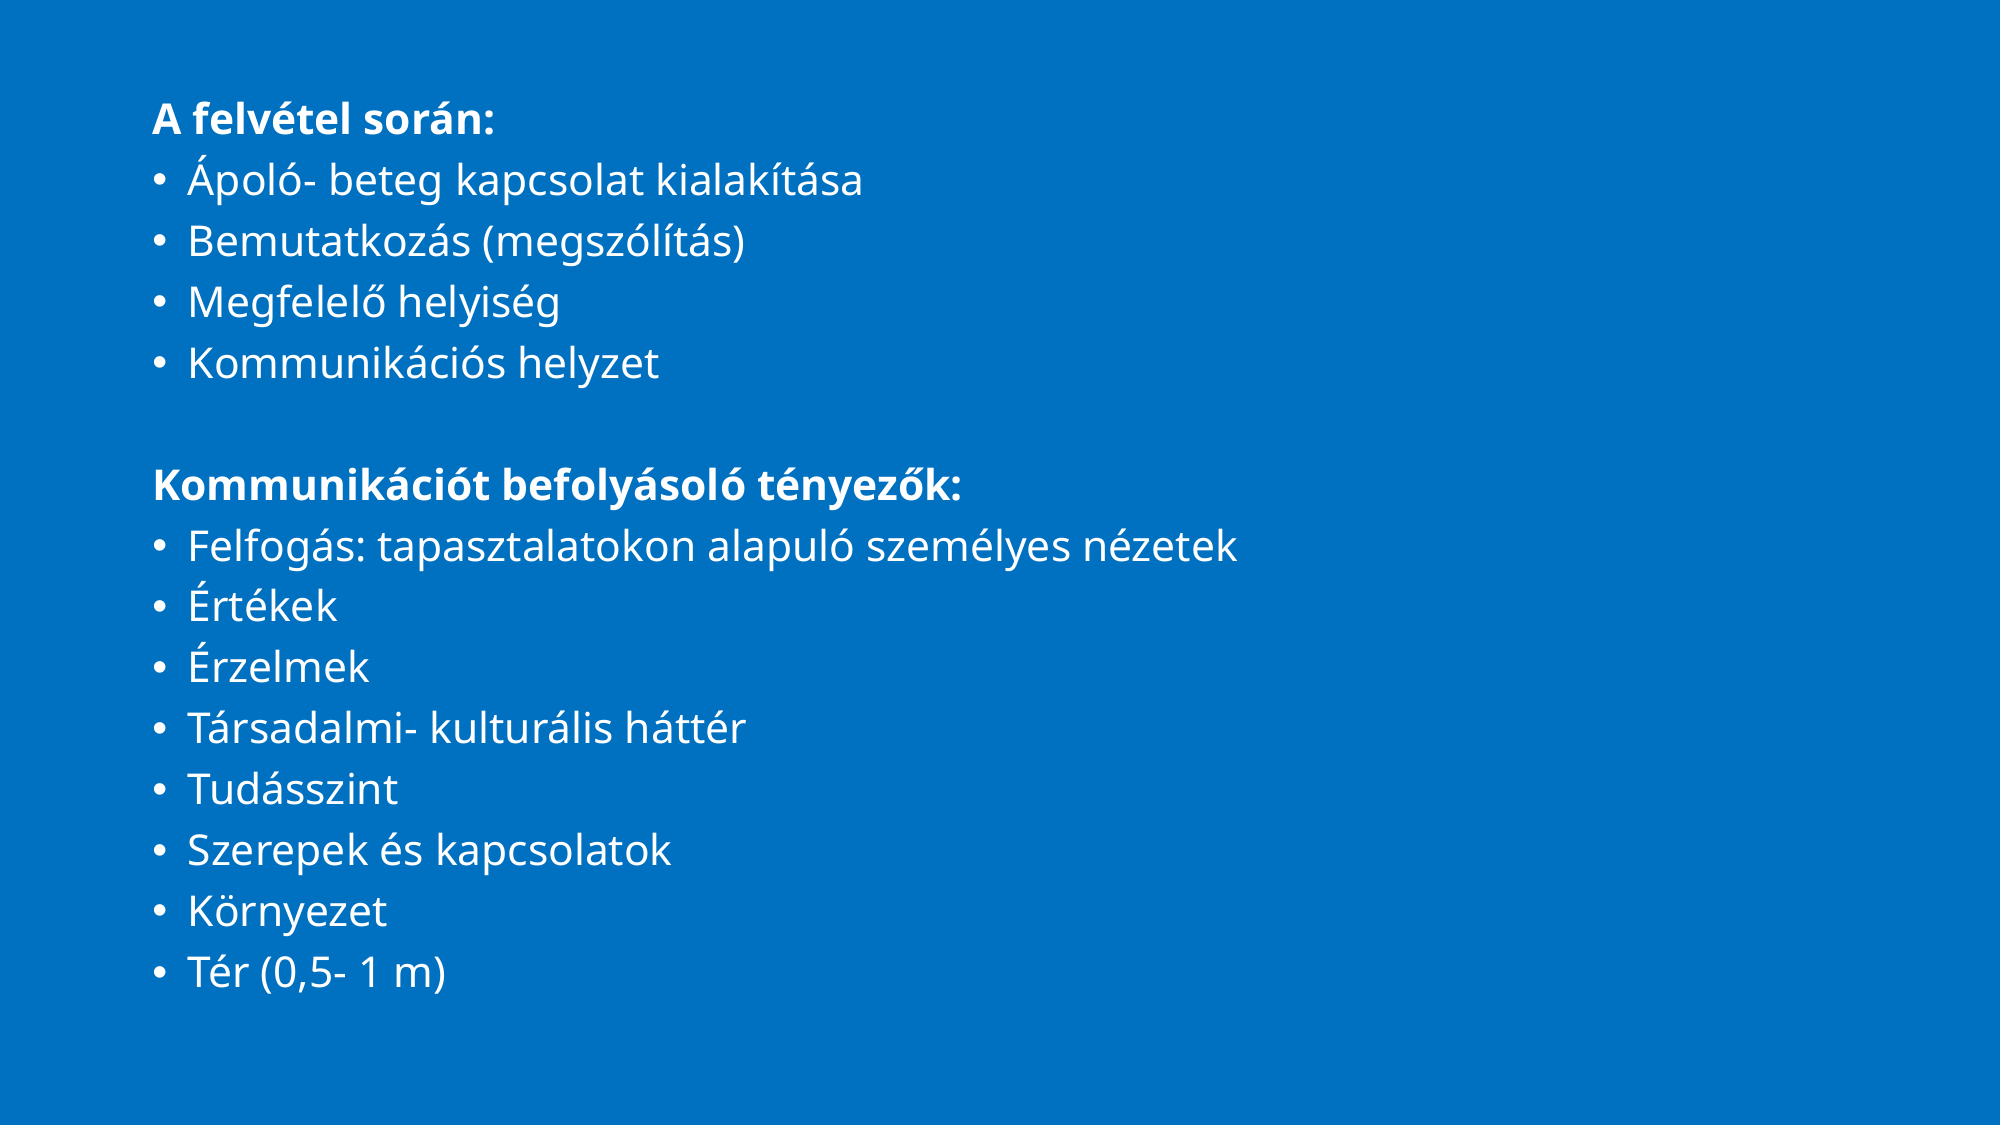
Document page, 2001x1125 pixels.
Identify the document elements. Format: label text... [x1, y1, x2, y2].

list A felvétel során: Ápoló- beteg kapcsolat kialakítása Bemutatkozás (megszólítás) Megfelelő helyiség Kommunikációs helyzet Kommunikációt befolyásoló tényezők: Felfogás: tapasztalatokon alapuló személyes nézetek Értékek Érzelmek Társadalmi- kulturális háttér Tudásszint Szerepek és kapcsolatok Környezet Tér (0,5- 1 m) [137, 90, 1863, 1014]
